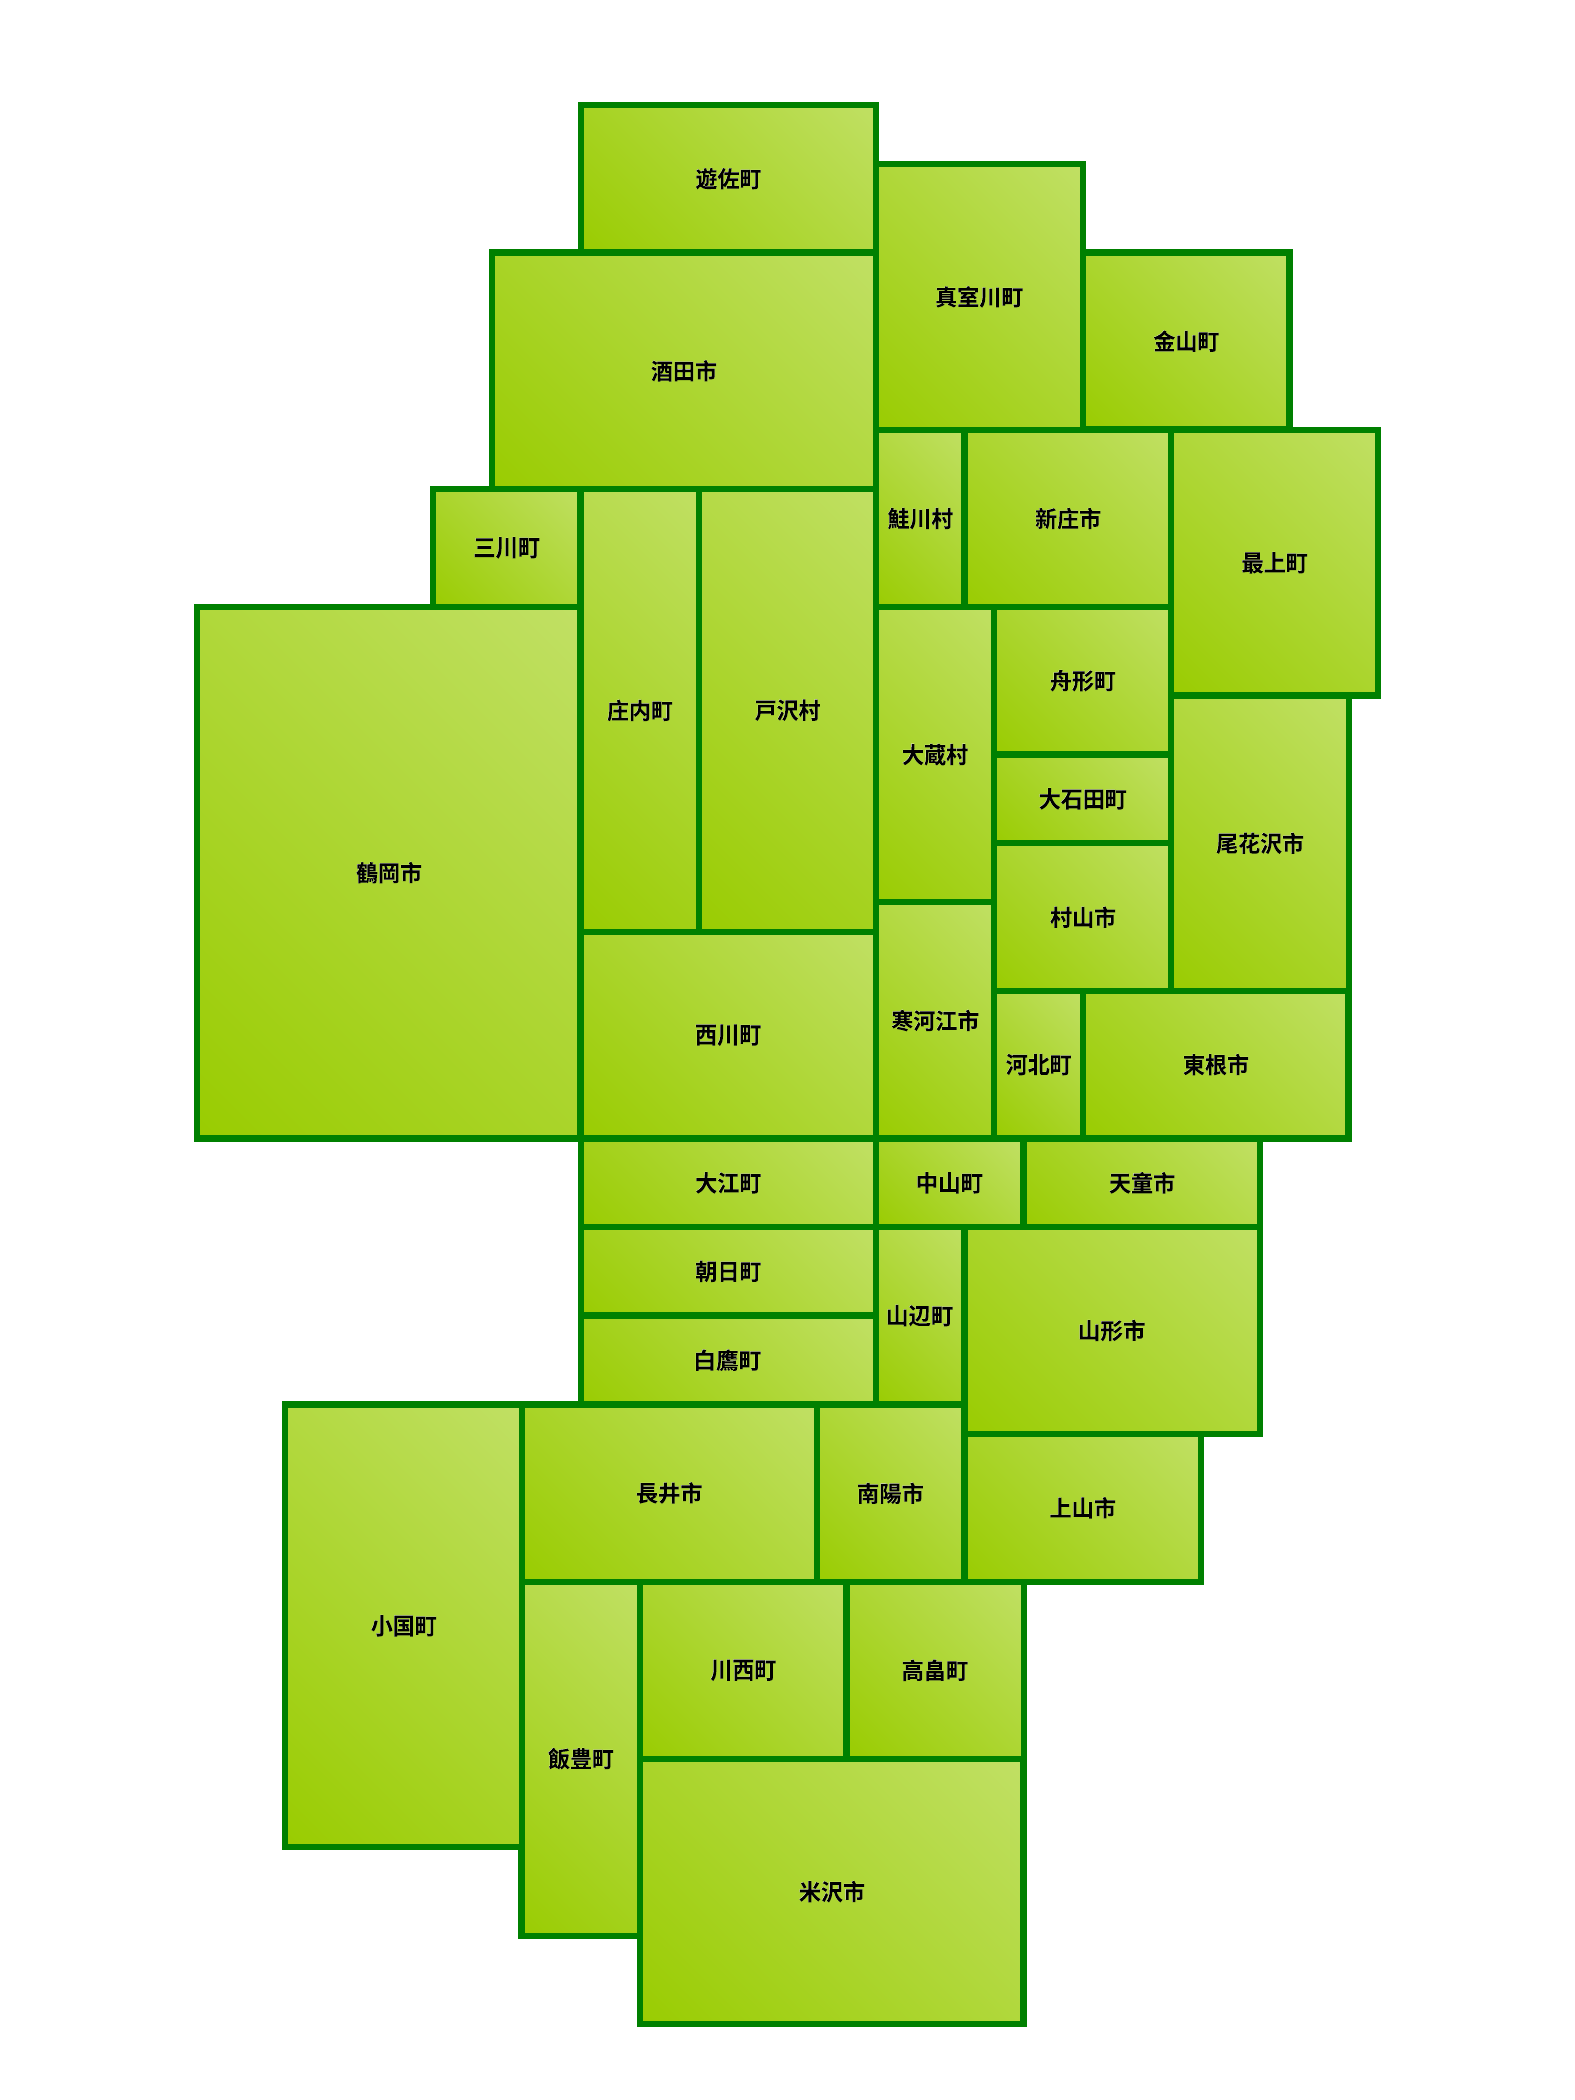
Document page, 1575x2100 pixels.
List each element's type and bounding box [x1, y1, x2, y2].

text_box [887, 507, 954, 530]
text_box [1039, 787, 1127, 811]
text_box [1049, 1496, 1116, 1519]
text_box [606, 699, 673, 722]
text_box [1079, 1319, 1145, 1342]
text_box [355, 861, 422, 884]
text_box [887, 1304, 954, 1327]
text_box [1049, 669, 1116, 692]
text_box [917, 1171, 983, 1194]
text_box [636, 1481, 702, 1505]
text_box [935, 285, 1024, 308]
text_box [474, 536, 540, 559]
text_box [1216, 831, 1304, 855]
text_box [695, 1023, 762, 1047]
text_box [1109, 1171, 1175, 1194]
text_box [1035, 507, 1101, 530]
text_box [695, 1260, 762, 1283]
text_box [798, 1880, 865, 1903]
text_box [754, 698, 821, 722]
text_box [1241, 551, 1308, 574]
text_box [1153, 329, 1219, 353]
text_box [891, 1009, 979, 1032]
text_box [902, 743, 968, 766]
text_box [857, 1481, 924, 1505]
text_box [695, 167, 762, 190]
text_box [695, 1171, 762, 1194]
text_box [1005, 1053, 1072, 1076]
text_box [370, 1614, 437, 1637]
text_box [1183, 1053, 1249, 1076]
text_box [651, 359, 717, 382]
text_box [547, 1747, 614, 1770]
text_box [902, 1659, 968, 1682]
text_box [695, 1348, 762, 1372]
text_box [1049, 905, 1116, 929]
text_box [710, 1659, 776, 1682]
text_box [196, 104, 1379, 2025]
